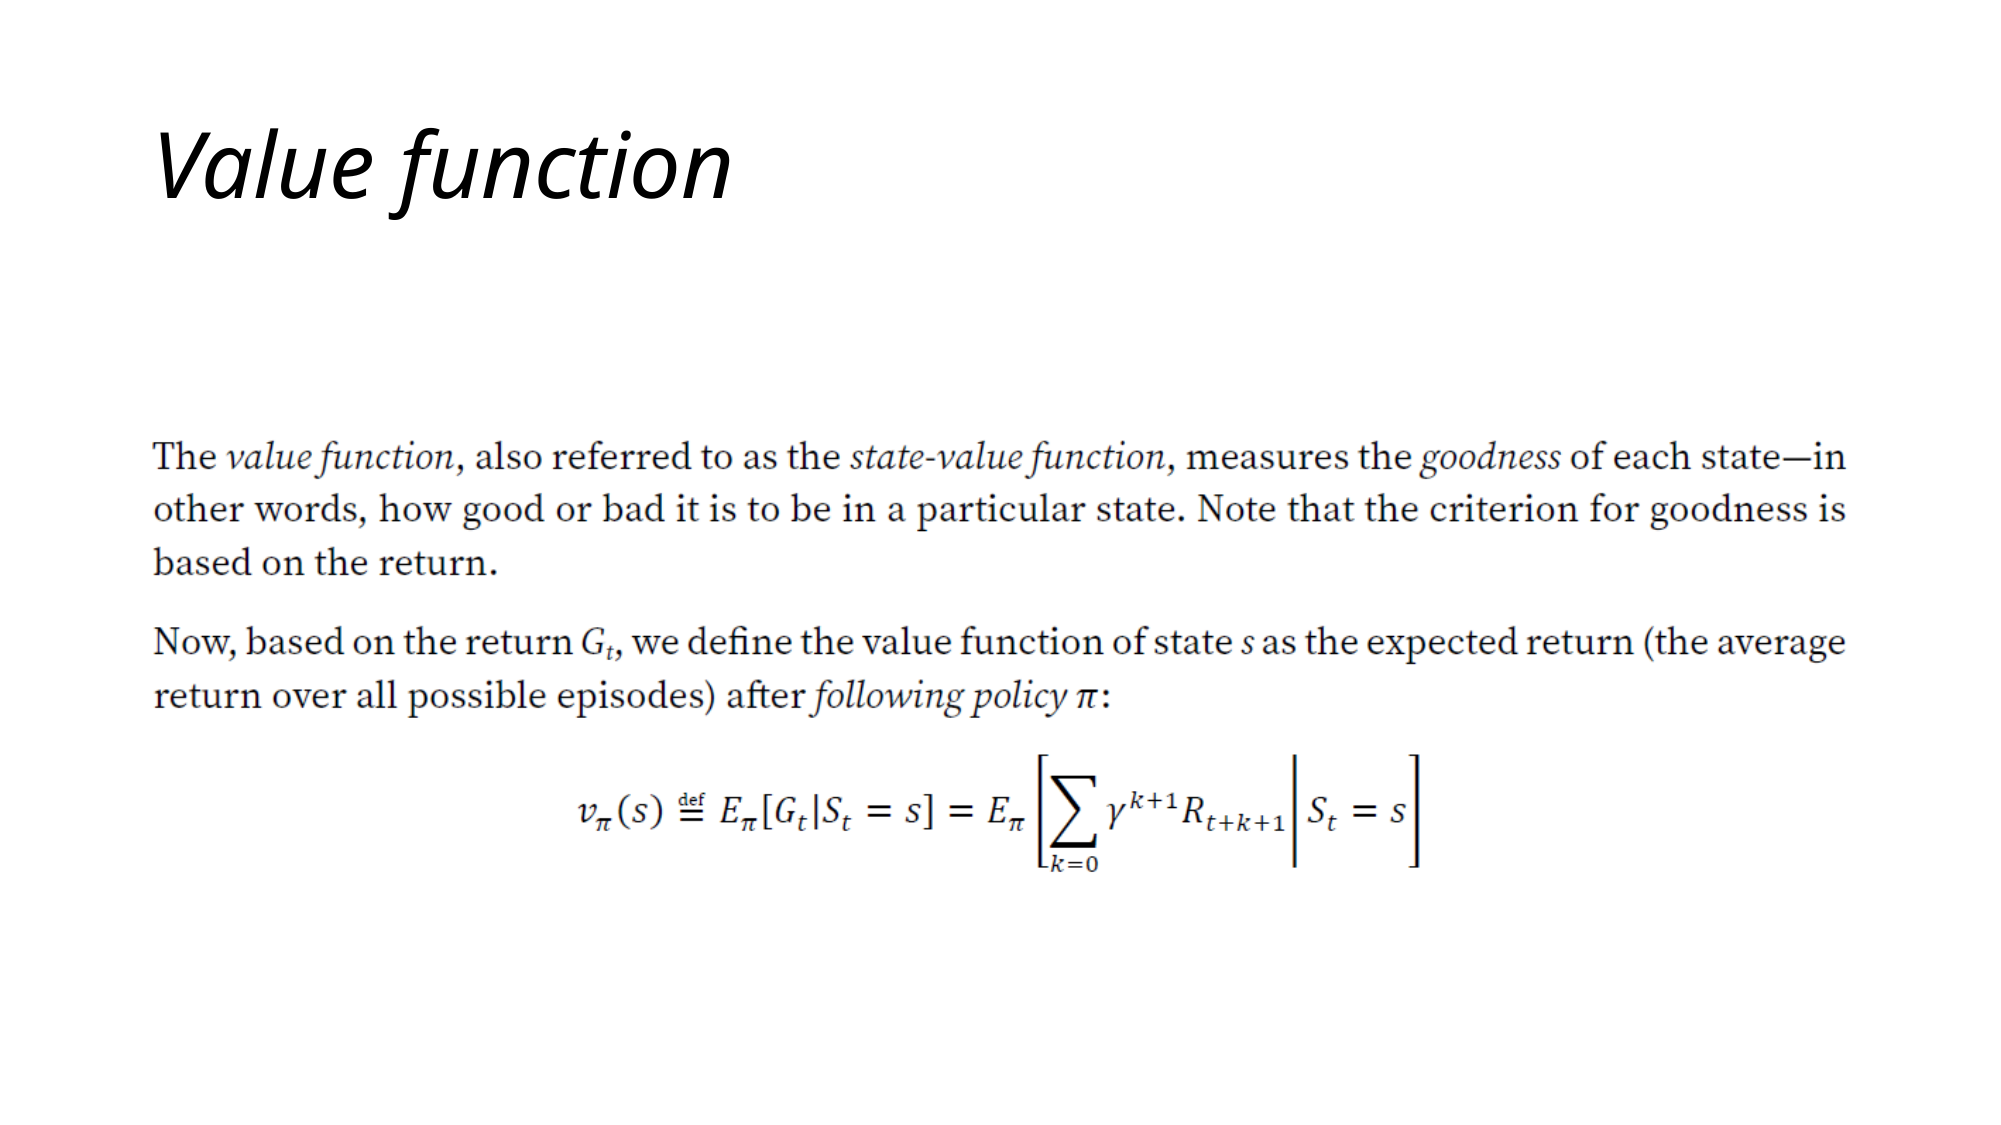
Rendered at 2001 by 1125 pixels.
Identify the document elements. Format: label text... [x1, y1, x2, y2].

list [137, 424, 1863, 889]
title Value function [137, 59, 1863, 278]
